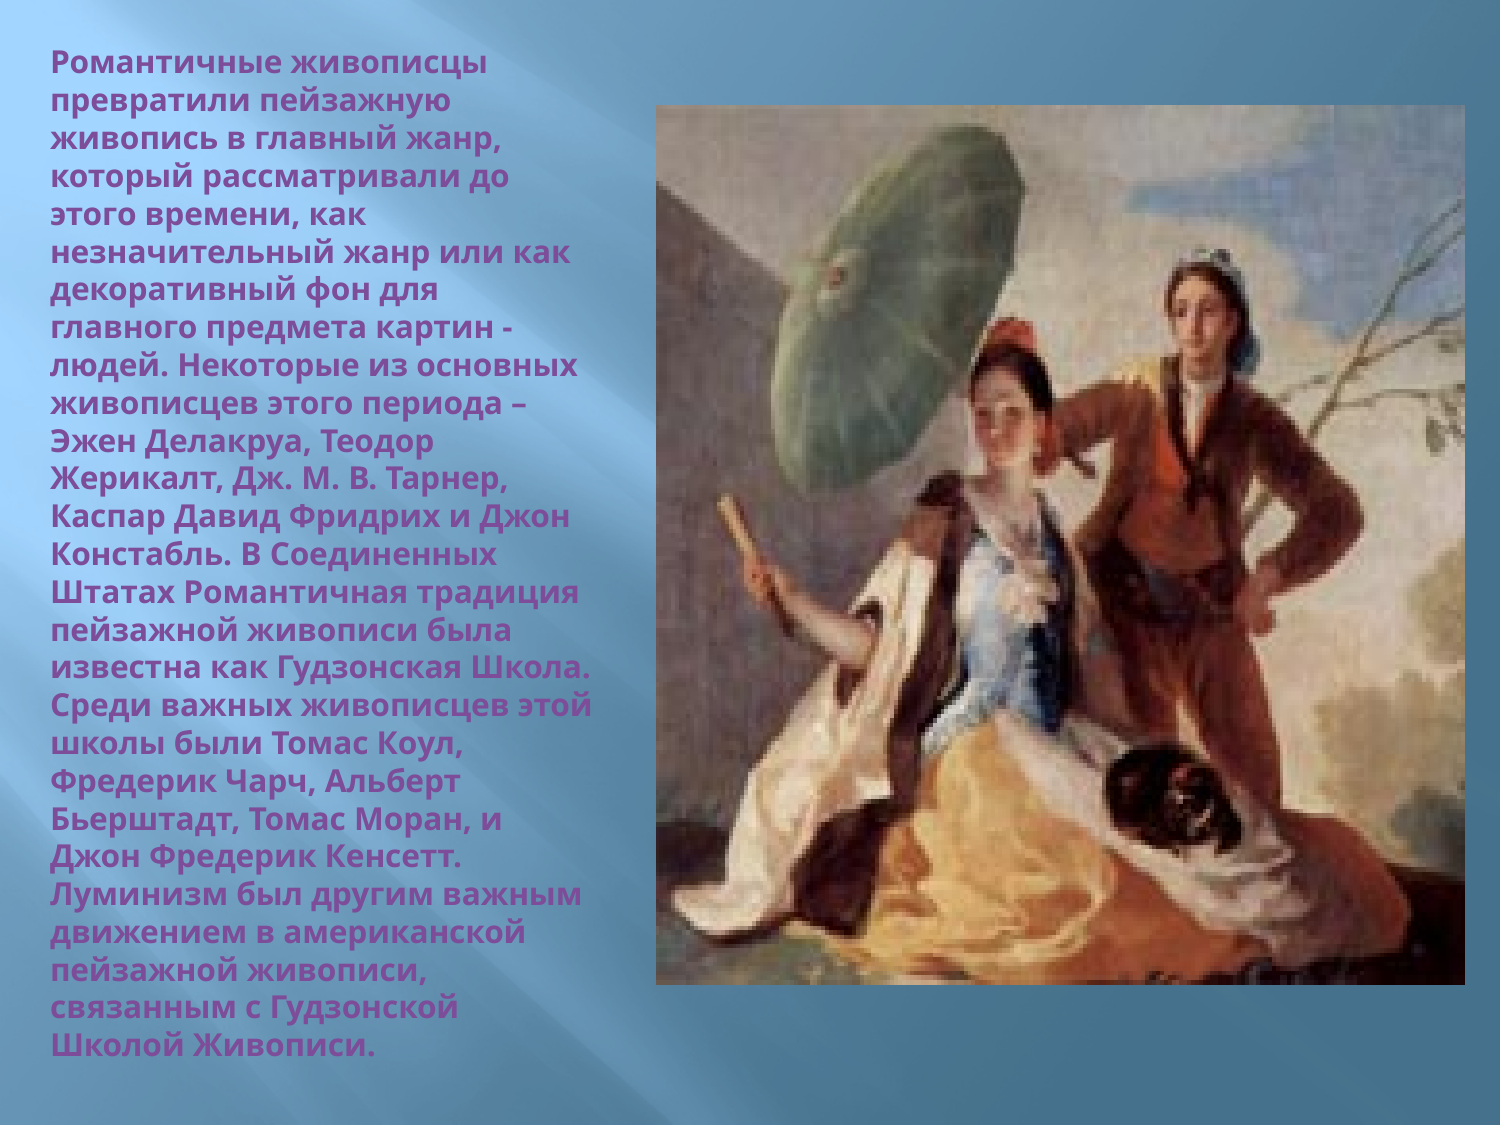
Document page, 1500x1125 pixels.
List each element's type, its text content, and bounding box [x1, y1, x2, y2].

list Романтичные живописцы превратили пейзажную живопись в главный жанр, который рассматривали до этого времени, как незначительный жанр или как декоративный фон для главного предмета картин - людей. Некоторые из основных живописцев этого периода – Эжен Делакруа, Теодор Жерикалт, Дж. М. В. Тарнер, Каспар Давид Фридрих и Джон Констабль. В Соединенных Штатах Романтичная традиция пейзажной живописи была известна как Гудзонская Школа. Среди важных живописцев этой школы были Томас Коул, Фредерик Чарч, Альберт Бьерштадт, Томас Моран, и Джон Фредерик Кенсетт. Луминизм был другим важным движением в американской пейзажной живописи, связанным с Гудзонской Школой Живописи. [35, 35, 610, 1090]
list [655, 105, 1465, 985]
